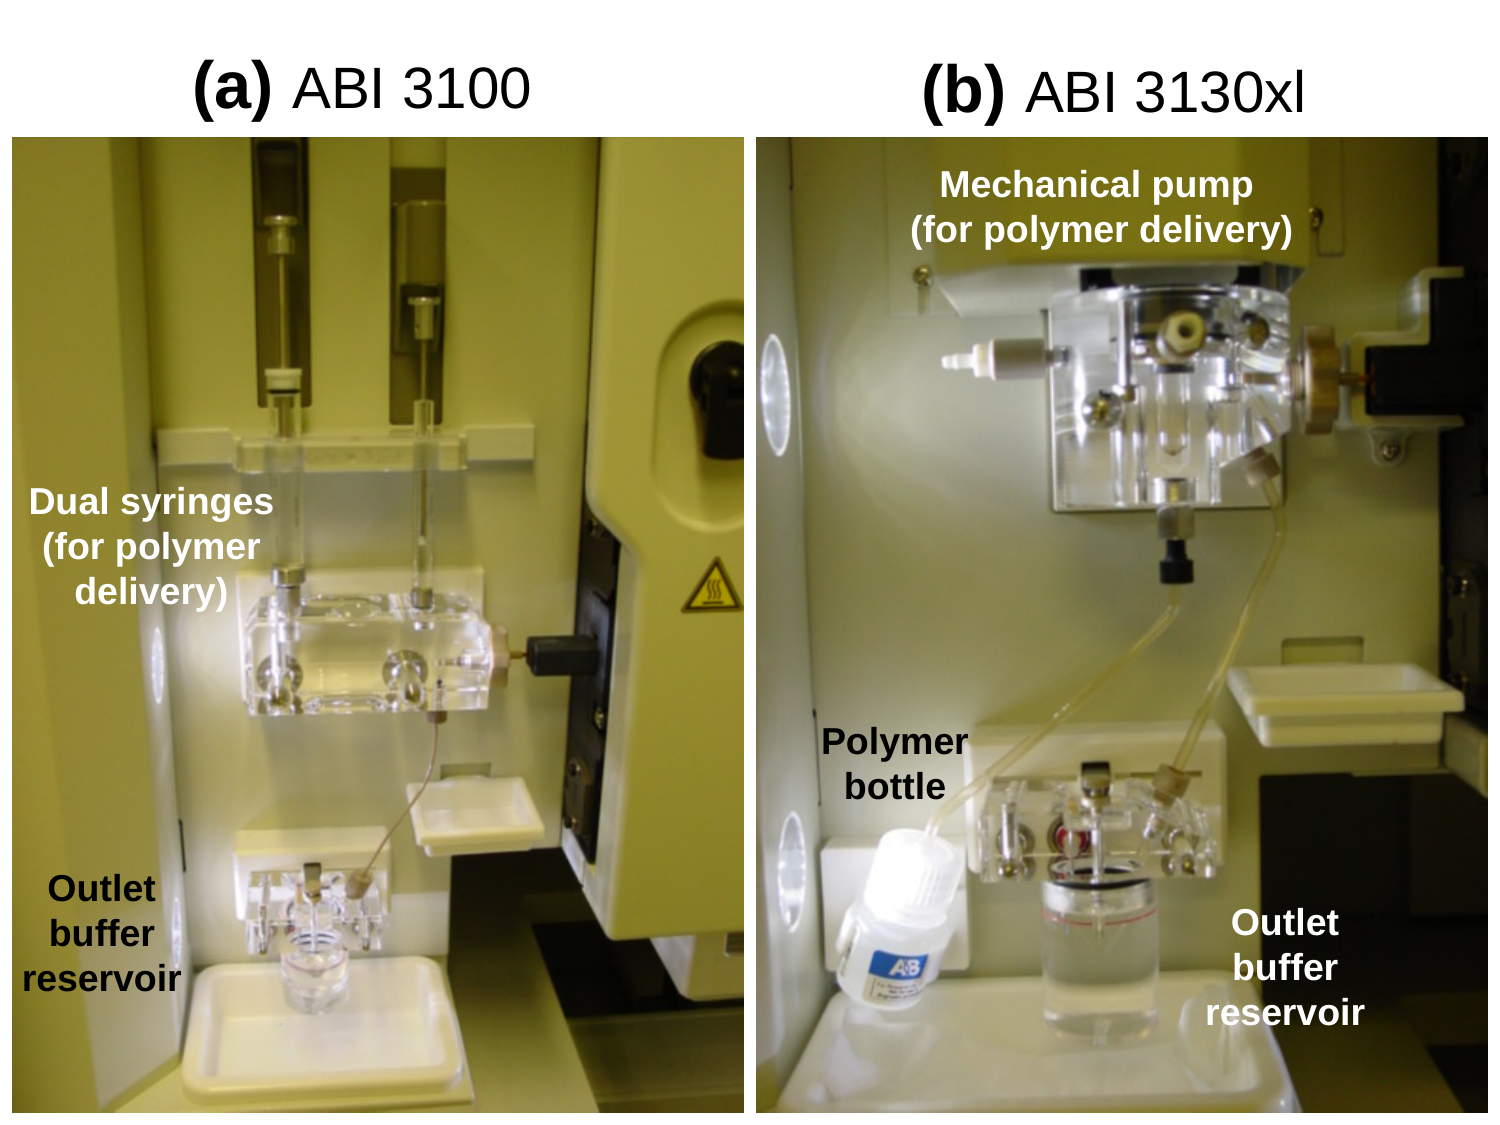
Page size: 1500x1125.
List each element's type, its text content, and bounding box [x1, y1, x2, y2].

picture [755, 137, 1488, 1113]
text_box (b) ABI 3130xl [906, 37, 1339, 133]
picture [12, 137, 745, 1113]
text_box (a) ABI 3100 [177, 34, 548, 130]
text_box Dual syringes (for polymer delivery) [2, 469, 7, 620]
text_box Outlet buffer reservoir [0, 856, 7, 1006]
